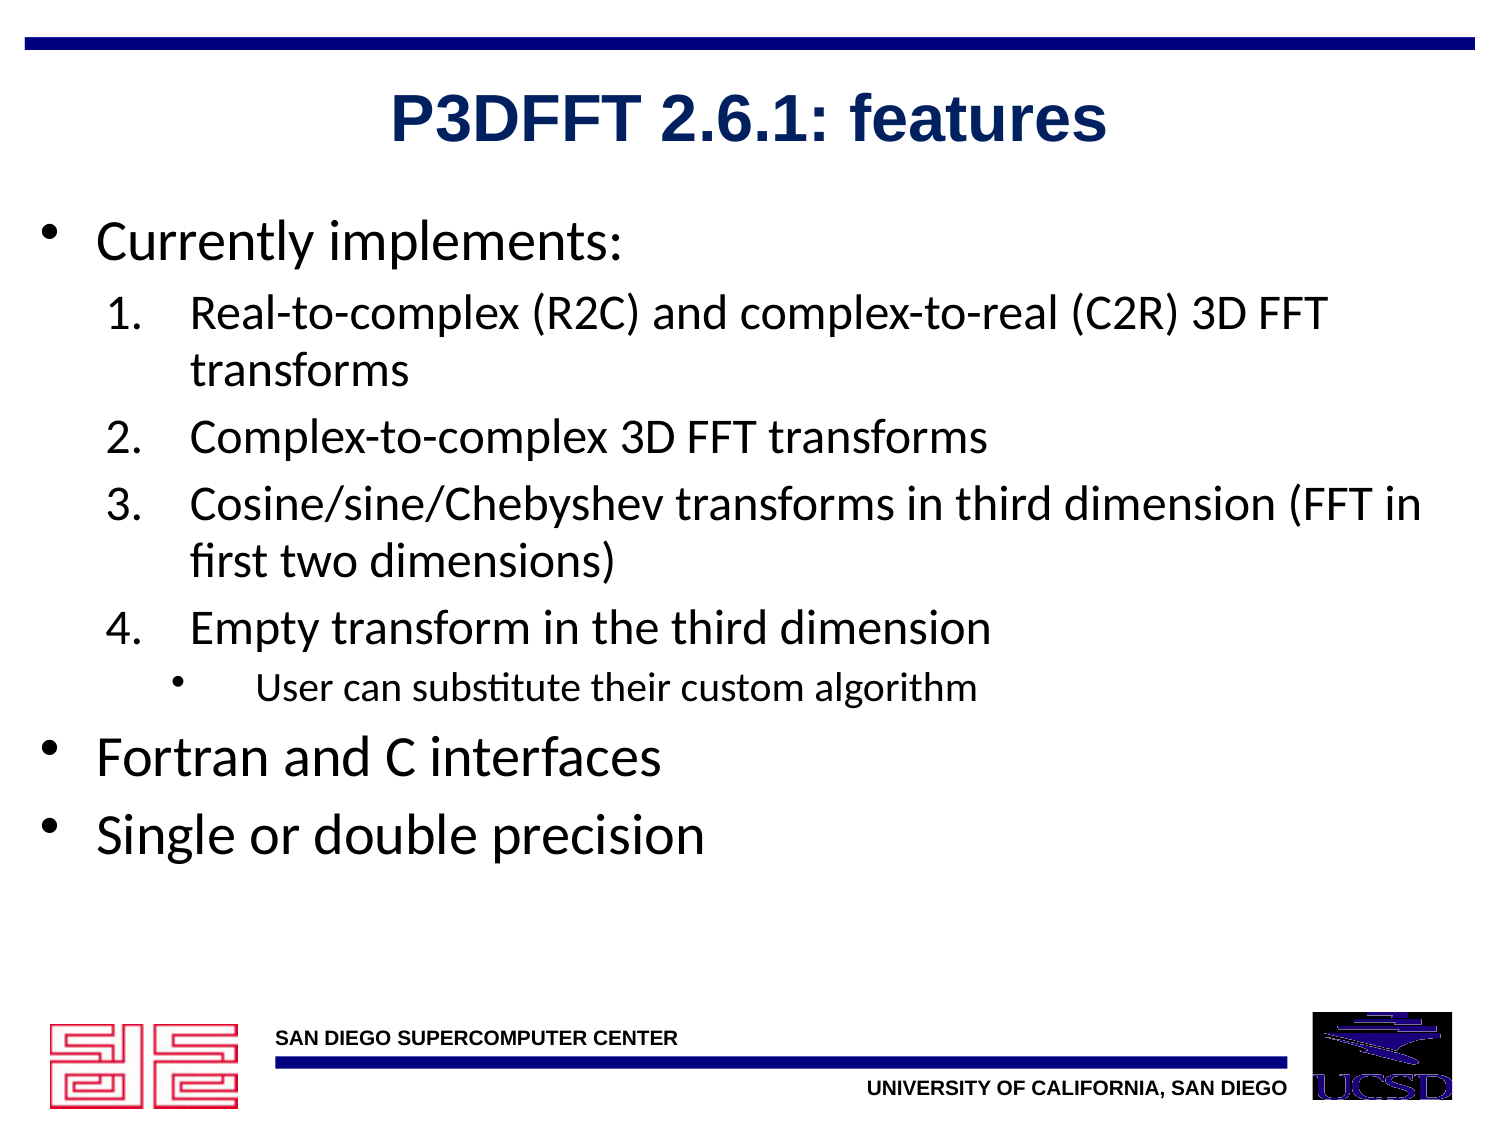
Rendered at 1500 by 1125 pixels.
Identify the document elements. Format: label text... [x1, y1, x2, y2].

list Currently implements: Real-to-complex (R2C) and complex-to-real (C2R) 3D FFT transforms Complex-to-complex 3D FFT transforms Cosine/sine/Chebyshev transforms in third dimension (FFT in first two dimensions) Empty transform in the third dimension User can substitute their custom algorithm Fortran and C interfaces Single or double precision [24, 199, 1476, 1039]
title P3DFFT 2.6.1: features [74, 24, 1426, 199]
picture [50, 1039, 238, 1109]
